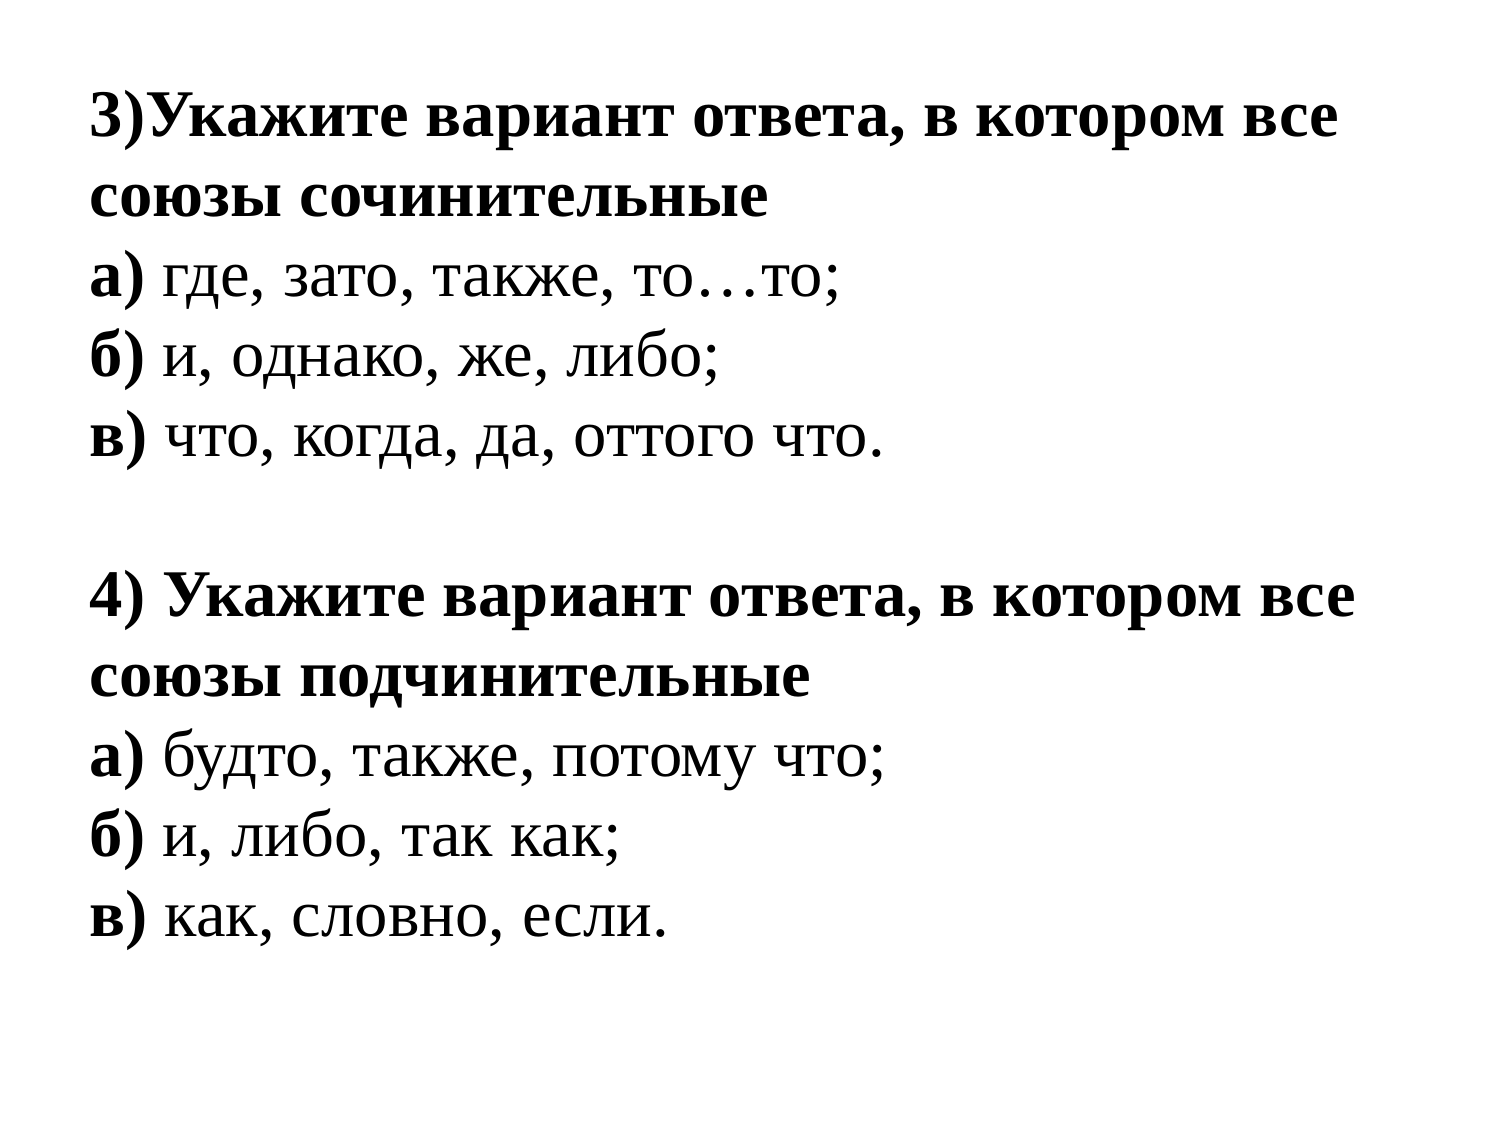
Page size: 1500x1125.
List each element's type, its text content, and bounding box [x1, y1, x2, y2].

text_box 3)Укажите вариант ответа, в котором все союзы сочинительные а) где, зато, также, то…то; б) и, однако, же, либо; в) что, когда, да, оттого что. 4) Укажите вариант ответа, в котором все союзы подчинительные а) будто, также, потому что; б) и, либо, так как; в) как, словно, если. [74, 62, 1413, 957]
